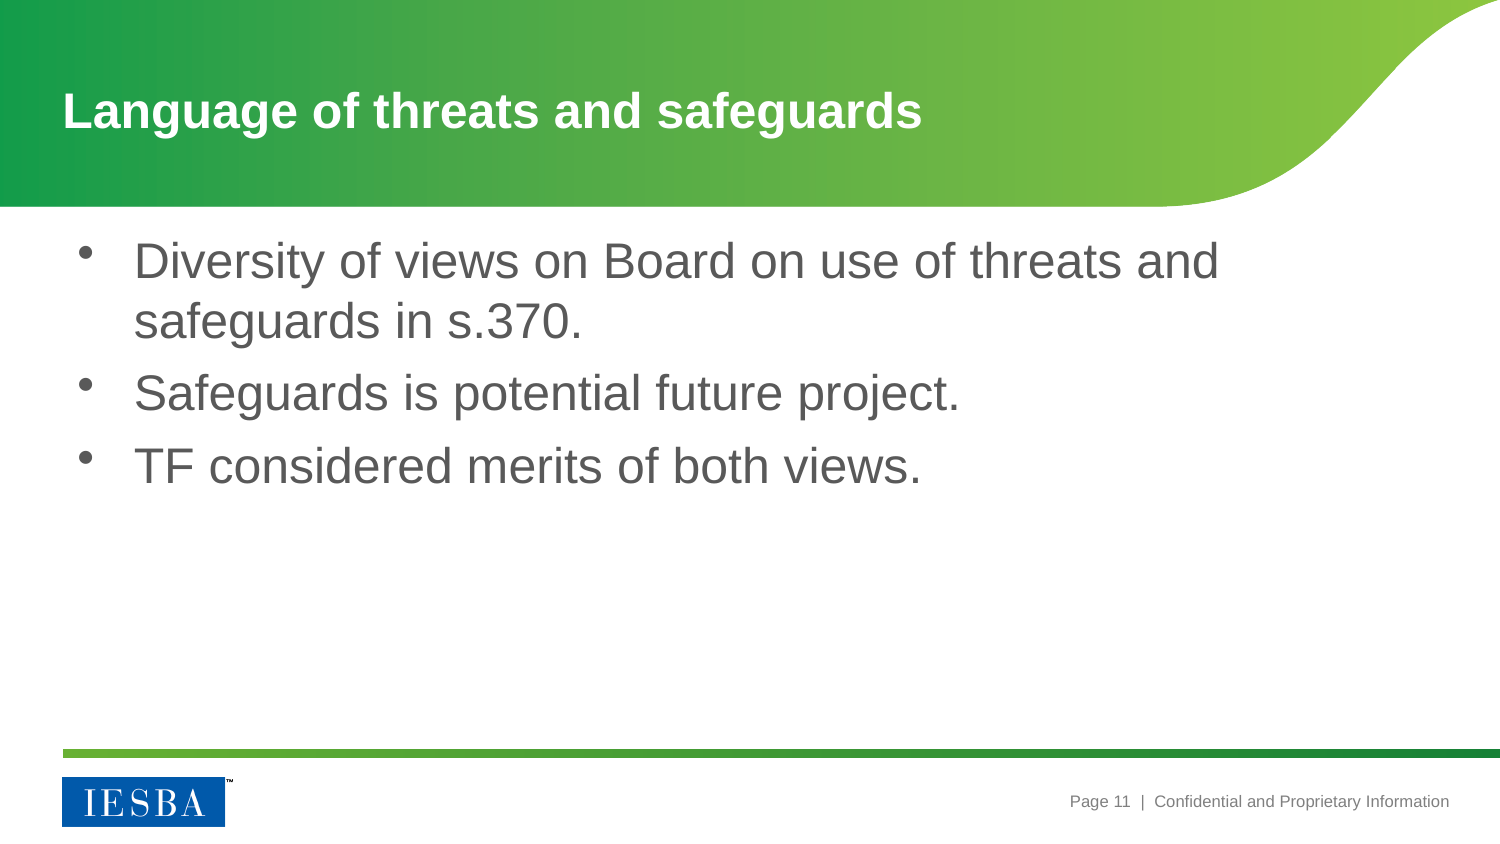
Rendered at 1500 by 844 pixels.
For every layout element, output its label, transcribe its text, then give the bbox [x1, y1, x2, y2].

list Diversity of views on Board on use of threats and safeguards in s.370. Safeguards is potential future project. TF considered merits of both views. [62, 220, 1450, 724]
picture [62, 777, 233, 827]
picture [0, 0, 1500, 207]
title Language of threats and safeguards [62, 75, 1300, 142]
